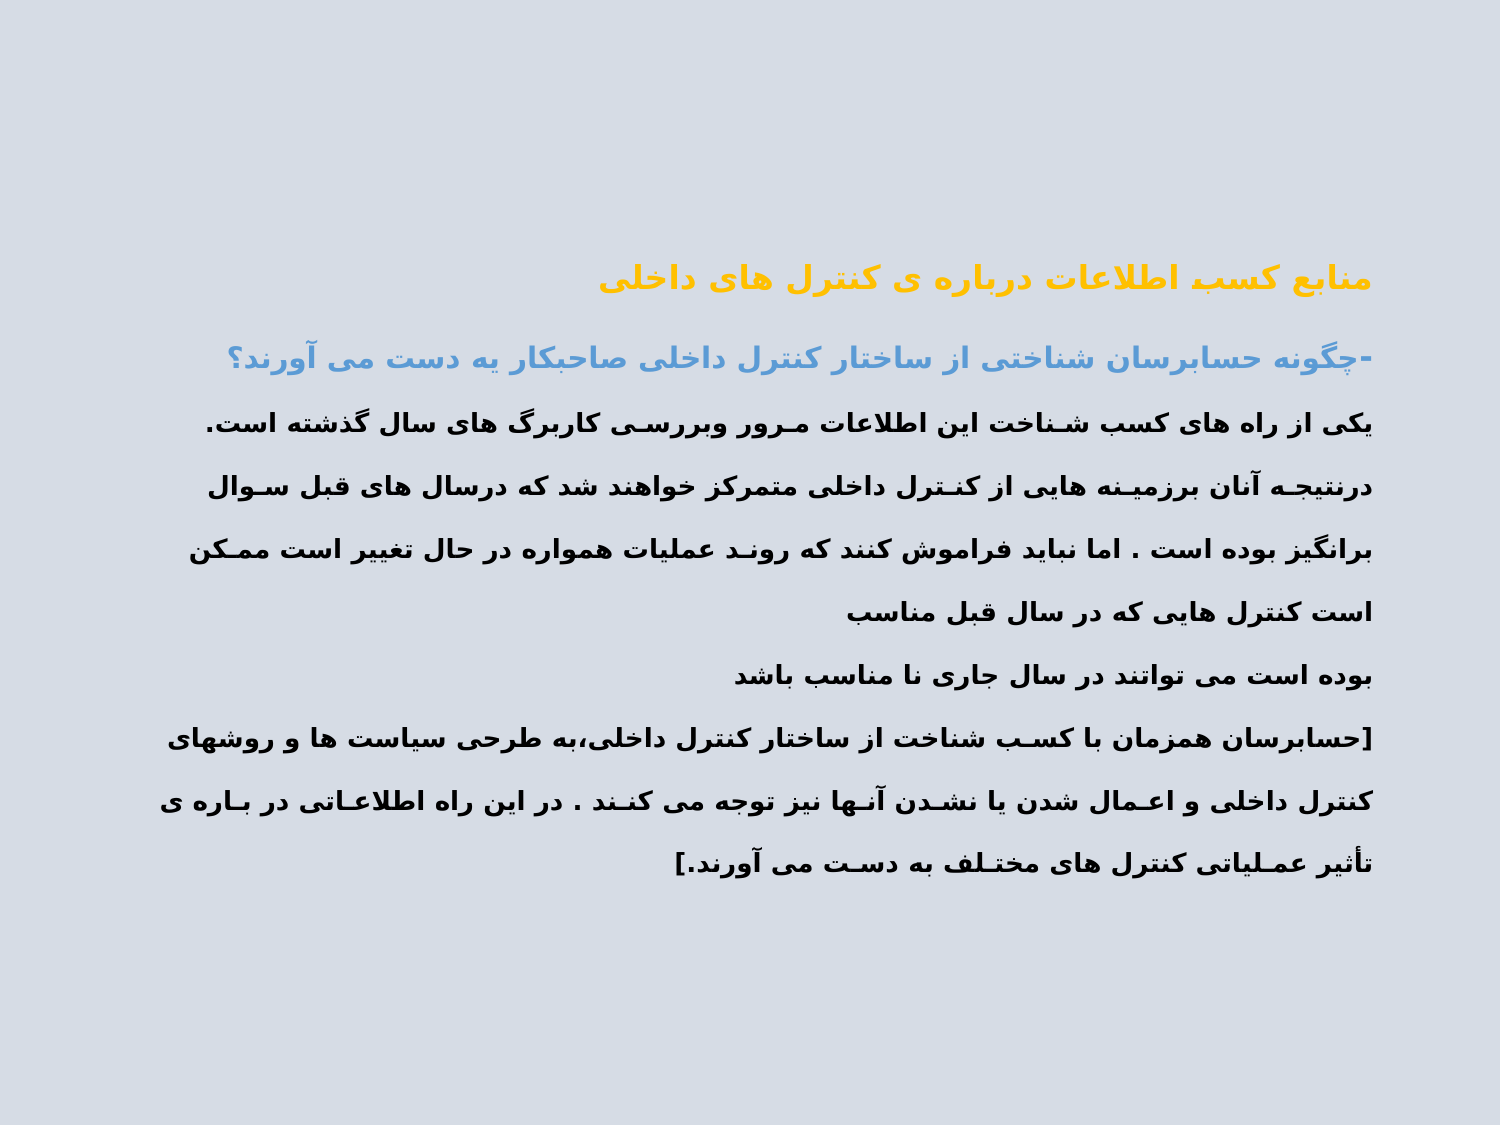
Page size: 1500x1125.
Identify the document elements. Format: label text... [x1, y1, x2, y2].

title منابع کسب اطلاعات درباره ی کنترل های داخلی -چگونه حسابرسان شناختی از ساختار کنترل داخلی صاحبکار یه دست می آورند؟ یکی از راه های کسب شـناخت این اطلاعات مـرور وبررسـی کاربرگ های سال گذشته است. درنتیجـه آنان برزمیـنه هایی از کنـترل داخلی متمرکز خواهند شد که درسال های قبل سـوال برانگیز بوده است . اما نباید فراموش کنند که رونـد عملیات همواره در حال تغییر است ممـکن است کنترل هایی که در سال قبل مناسب بوده است می تواتند در سال جاری نا مناسب باشد [حسابرسان همزمان با کسـب شناخت از ساختار کنترل داخلی،به طرحی سیاست ها و روشهای کنترل داخلی و اعـمال شدن یا نشـدن آنـها نیز توجه می کنـند . در این راه اطلاعـاتی در بـاره ی تأثیر عمـلیاتی کنترل های مختـلف به دسـت می آورند.] [123, 125, 1389, 891]
